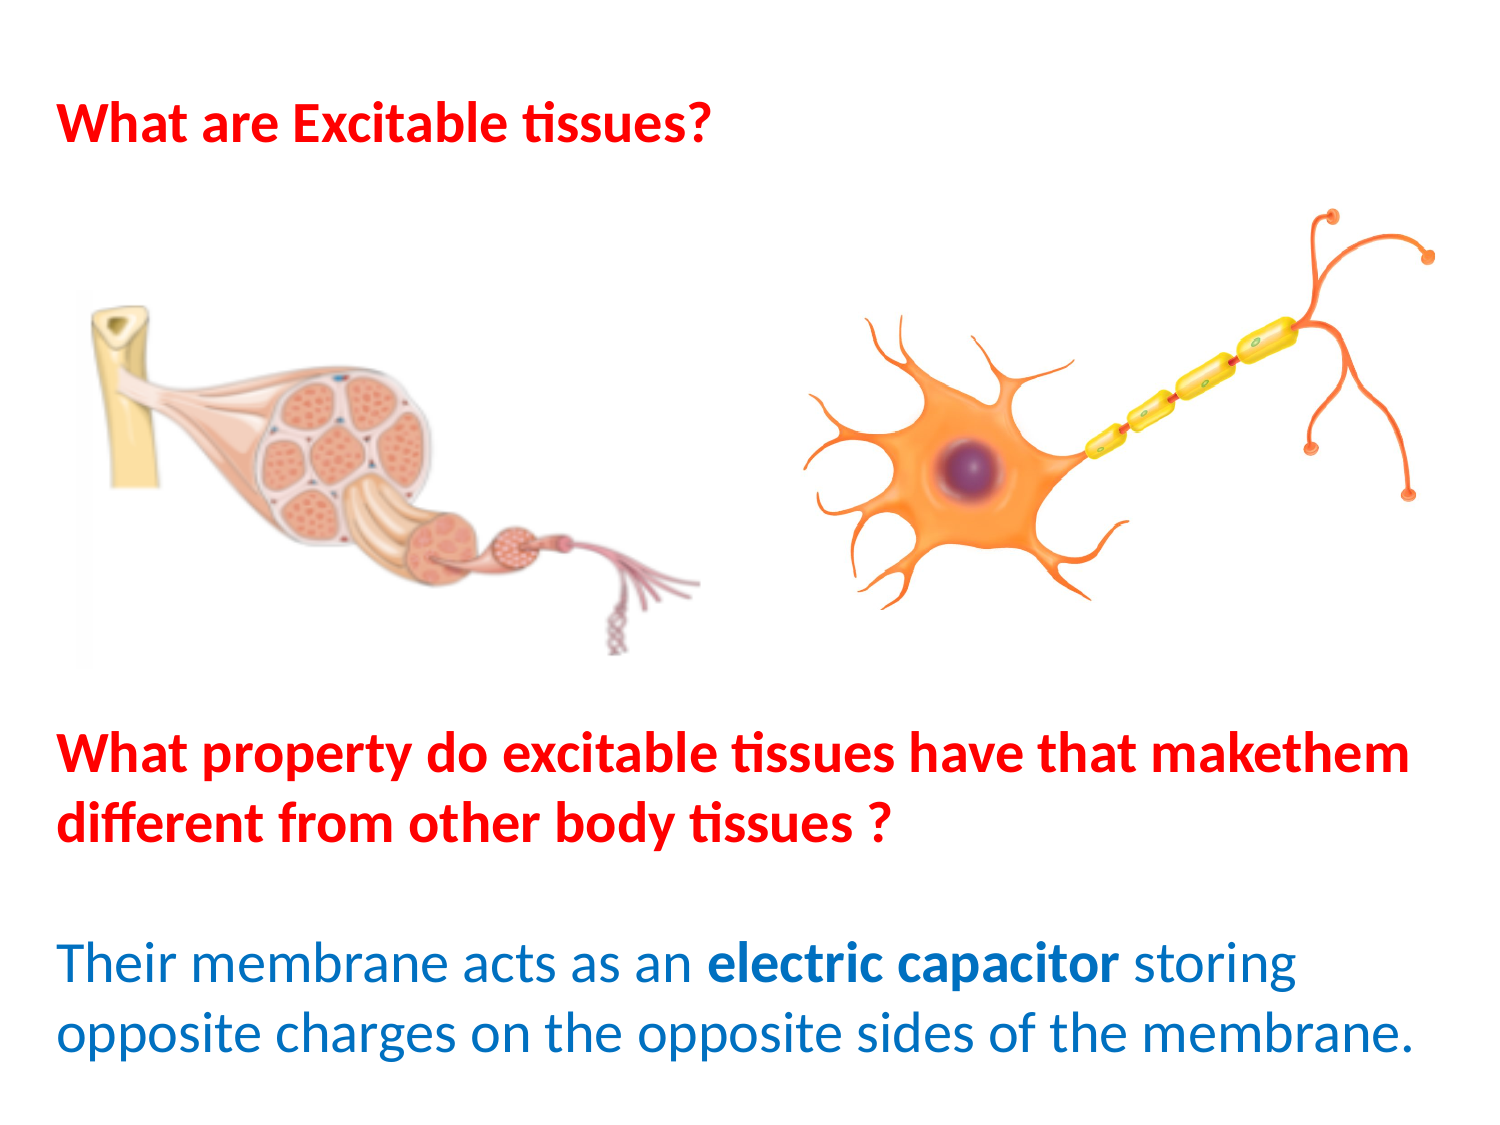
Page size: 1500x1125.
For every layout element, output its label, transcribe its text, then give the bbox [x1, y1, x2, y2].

text_box What are Excitable tissues? What property do excitable tissues have that makethem different from other body tissues ? Their membrane acts as an electric capacitor storing opposite charges on the opposite sides of the membrane. [41, 77, 1459, 1072]
picture [796, 207, 1436, 610]
picture [76, 290, 715, 670]
